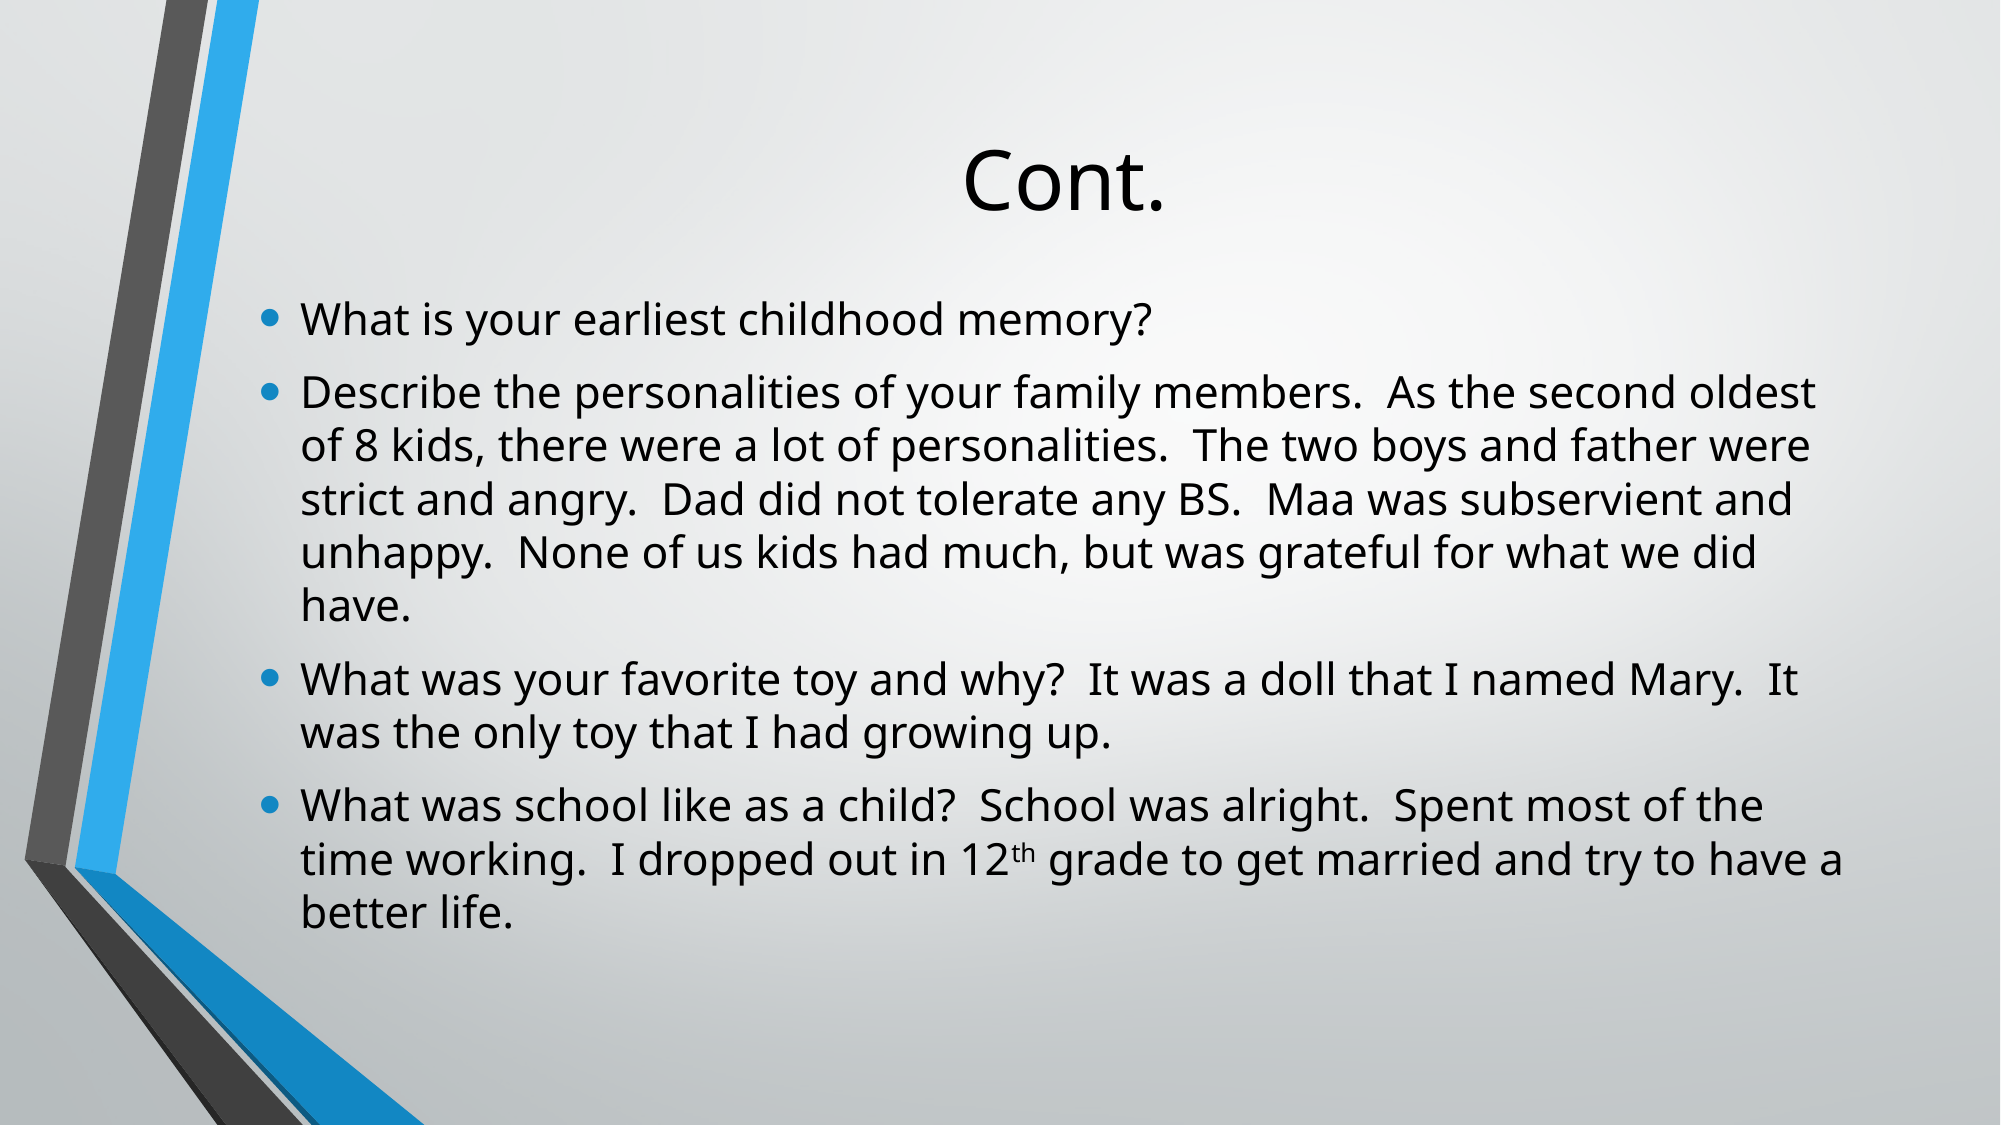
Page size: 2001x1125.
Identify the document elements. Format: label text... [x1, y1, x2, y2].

list What is your earliest childhood memory? Describe the personalities of your family members. As the second oldest of 8 kids, there were a lot of personalities. The two boys and father were strict and angry. Dad did not tolerate any BS. Maa was subservient and unhappy. None of us kids had much, but was grateful for what we did have. What was your favorite toy and why? It was a doll that I named Mary. It was the only toy that I had growing up. What was school like as a child? School was alright. Spent most of the time working. I dropped out in 12th grade to get married and try to have a better life. [243, 283, 1887, 950]
title Cont. [243, 112, 1887, 242]
